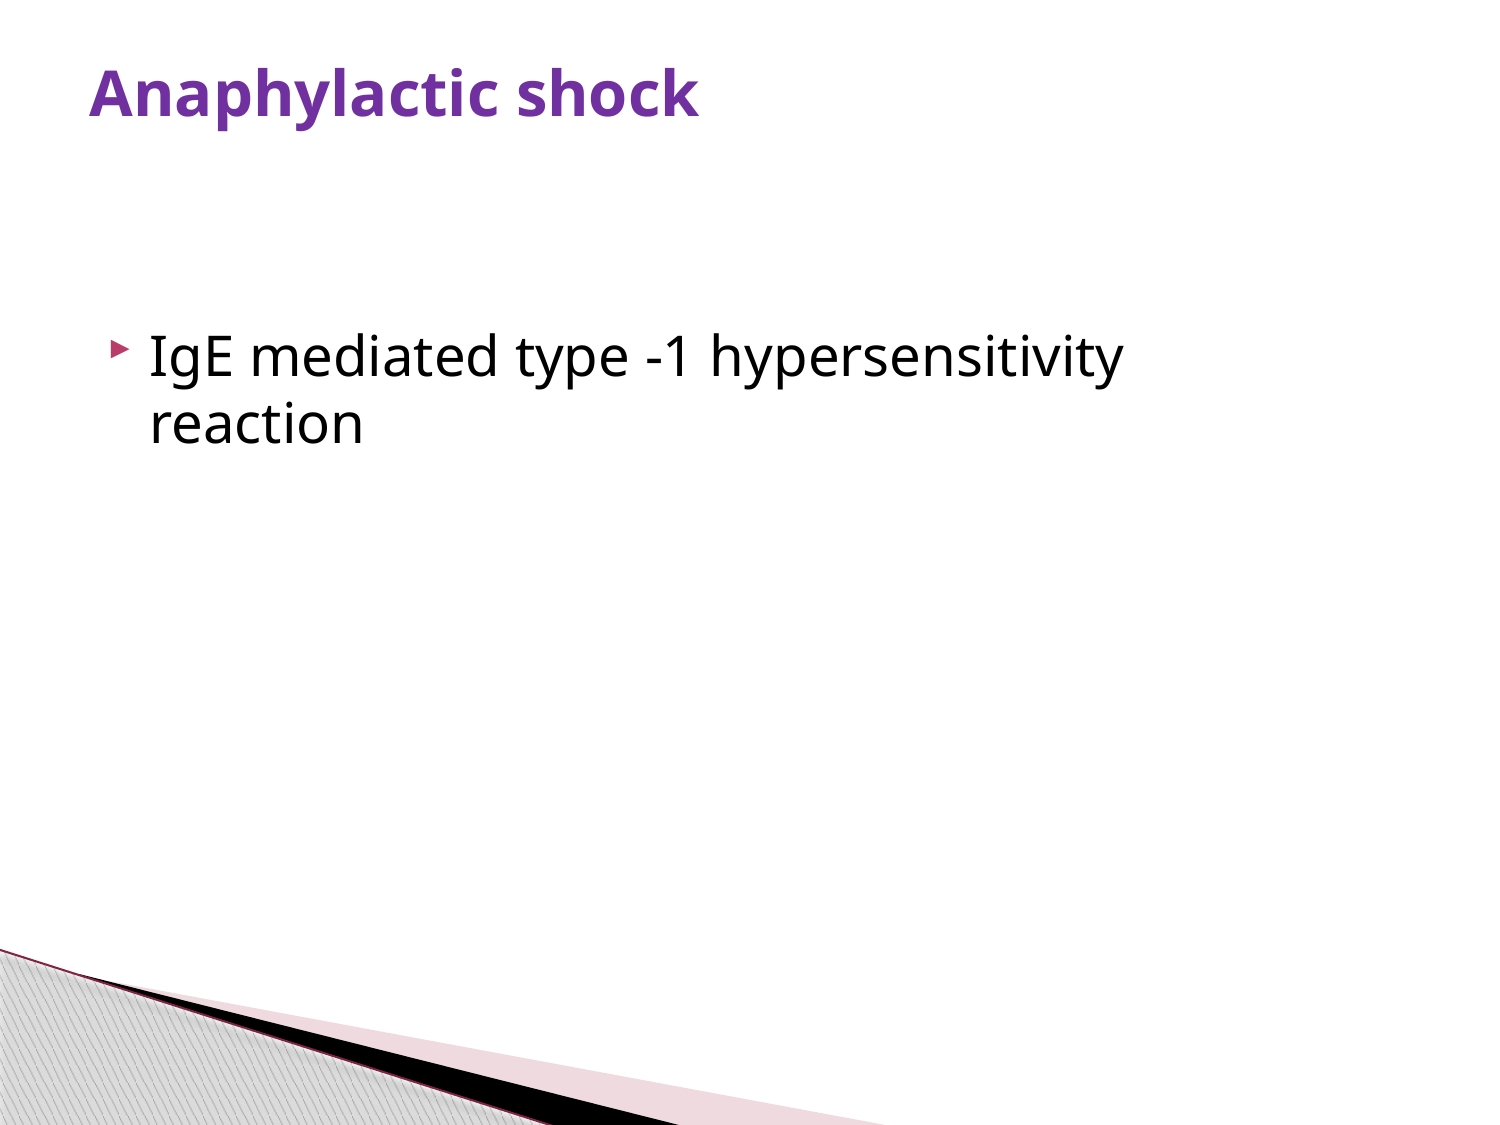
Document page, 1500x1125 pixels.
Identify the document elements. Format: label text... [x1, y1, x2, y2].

list IgE mediated type -1 hypersensitivity reaction [75, 312, 1300, 1062]
title Anaphylactic shock [75, 45, 1300, 213]
